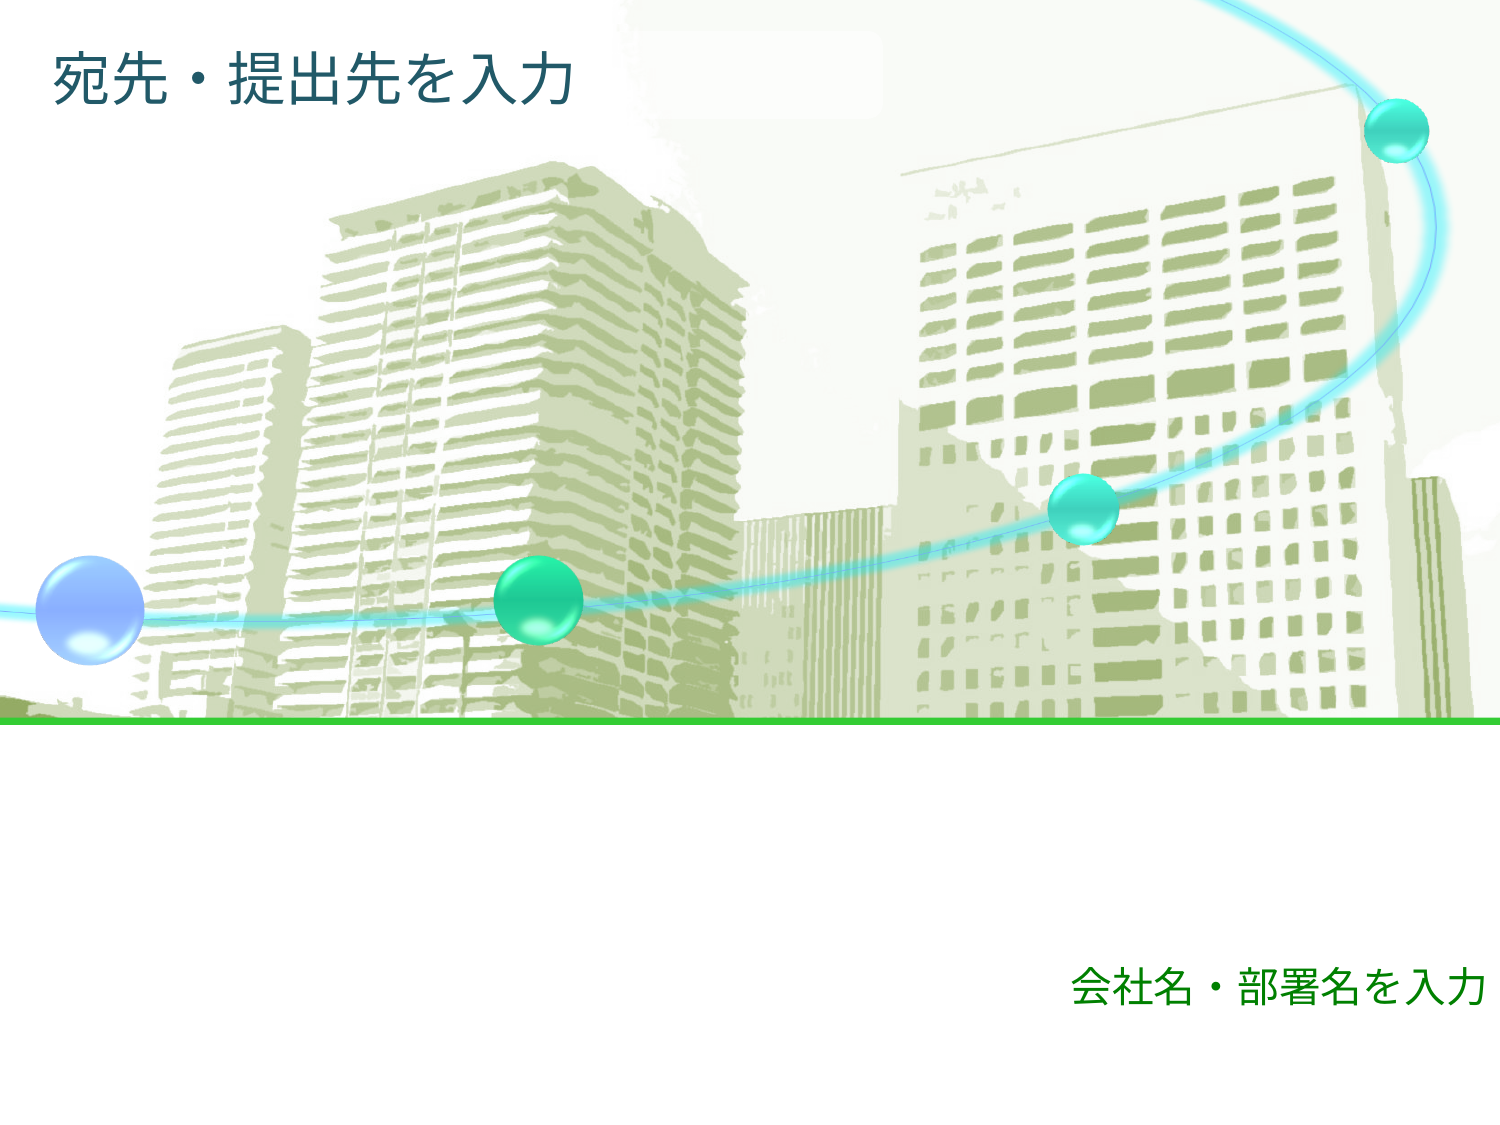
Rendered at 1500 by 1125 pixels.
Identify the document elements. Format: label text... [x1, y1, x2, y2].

text_box 宛先・提出先を入力 [33, 30, 883, 119]
picture [0, 0, 1462, 668]
text_box 会社名・部署名を入力 [915, 953, 1500, 1035]
